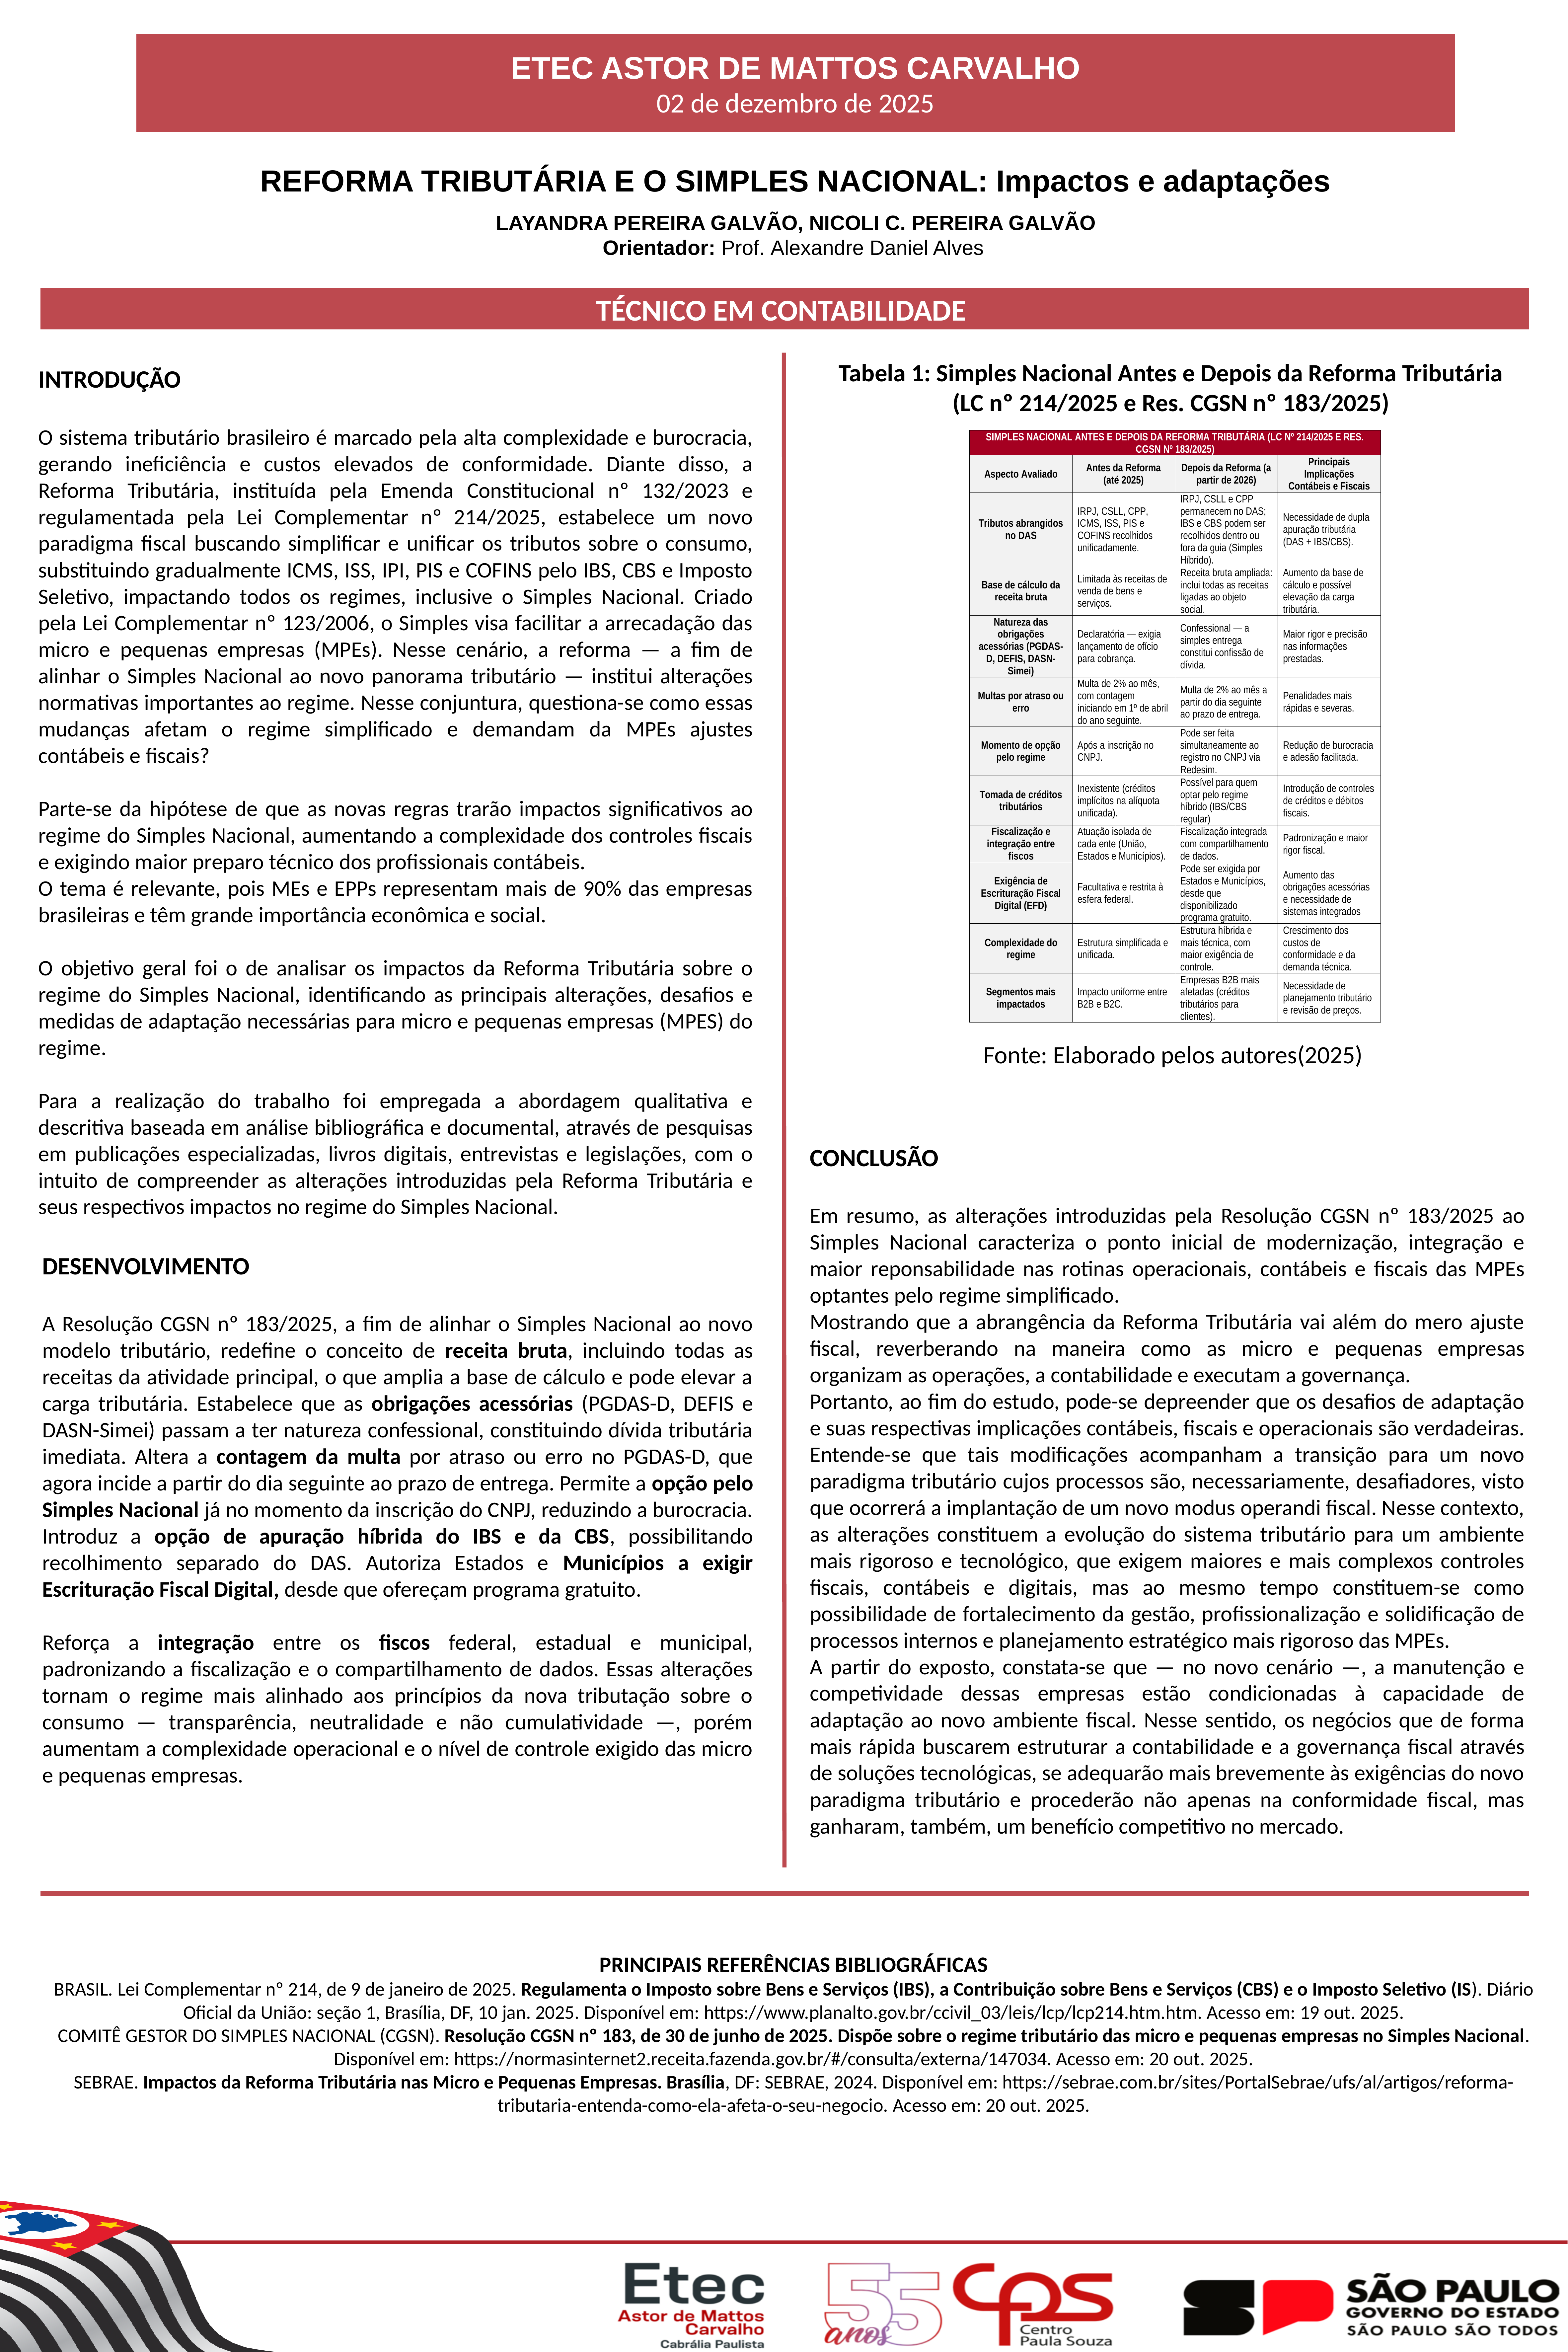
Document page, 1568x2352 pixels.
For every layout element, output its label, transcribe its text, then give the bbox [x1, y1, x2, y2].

text_box REFORMA TRIBUTÁRIA E O SIMPLES NACIONAL: Impactos e adaptações Layandra pereira galvão, NICOLI C. PEREIRA GALVÃO Orientador: Prof. Alexandre Daniel Alves [137, 159, 1455, 262]
text_box PRINCIPAIS REFERÊNCIAS BIBLIOGRÁFICAS BRASIL. Lei Complementar nº 214, de 9 de janeiro de 2025. Regulamenta o Imposto sobre Bens e Serviços (IBS), a Contribuição sobre Bens e Serviços (CBS) e o Imposto Seletivo (IS). Diário Oficial da União: seção 1, Brasília, DF, 10 jan. 2025. Disponível em: https://www.planalto.gov.br/ccivil_03/leis/lcp/lcp214.htm.htm. Acesso em: 19 out. 2025. COMITÊ GESTOR DO SIMPLES NACIONAL (CGSN). Resolução CGSN nº 183, de 30 de junho de 2025. Dispõe sobre o regime tributário das micro e pequenas empresas no Simples Nacional. Disponível em: https://normasinternet2.receita.fazenda.gov.br/#/consulta/externa/147034. Acesso em: 20 out. 2025. SEBRAE. Impactos da Reforma Tributária nas Micro e Pequenas Empresas. Brasília, DF: SEBRAE, 2024. Disponível em: https://sebrae.com.br/sites/PortalSebrae/ufs/al/artigos/reforma-tributaria-entenda-como-ela-afeta-o-seu-negocio. Acesso em: 20 out. 2025. [47, 1947, 1541, 2200]
text_box CONCLUSÃO Em resumo, as alterações introduzidas pela Resolução CGSN nº 183/2025 ao Simples Nacional caracteriza o ponto inicial de modernização, integração e maior reponsabilidade nas rotinas operacionais, contábeis e fiscais das MPEs optantes pelo regime simplificado. Mostrando que a abrangência da Reforma Tributária vai além do mero ajuste fiscal, reverberando na maneira como as micro e pequenas empresas organizam as operações, a contabilidade e executam a governança. Portanto, ao fim do estudo, pode-se depreender que os desafios de adaptação e suas respectivas implicações contábeis, fiscais e operacionais são verdadeiras. Entende-se que tais modificações acompanham a transição para um novo paradigma tributário cujos processos são, necessariamente, desafiadores, visto que ocorrerá a implantação de um novo modus operandi fiscal. Nesse contexto, as alterações constituem a evolução do sistema tributário para um ambiente mais rigoroso e tecnológico, que exigem maiores e mais complexos controles fiscais, contábeis e digitais, mas ao mesmo tempo constituem-se como possibilidade de fortalecimento da gestão, profissionalização e solidificação de processos internos e planejamento estratégico mais rigoroso das MPEs. A partir do exposto, constata-se que — no novo cenário —, a manutenção e competividade dessas empresas estão condicionadas à capacidade de adaptação ao novo ambiente fiscal. Nesse sentido, os negócios que de forma mais rápida buscarem estruturar a contabilidade e a governança fiscal através de soluções tecnológicas, se adequarão mais brevemente às exigências do novo paradigma tributário e procederão não apenas na conformidade fiscal, mas ganharam, também, um benefício competitivo no mercado. [805, 1139, 1530, 1583]
text_box Tabela 1: Simples Nacional Antes e Depois da Reforma Tributária (LC nº 214/2025 e Res. CGSN nº 183/2025) [794, 354, 1549, 411]
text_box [969, 430, 1381, 1045]
text_box Fonte: Elaborado pelos autores(2025) [965, 1036, 1381, 1069]
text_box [0, 2200, 1568, 2352]
text_box INTRODUÇÃO O sistema tributário brasileiro é marcado pela alta complexidade e burocracia, gerando ineficiência e custos elevados de conformidade. Diante disso, a Reforma Tributária, instituída pela Emenda Constitucional nº 132/2023 e regulamentada pela Lei Complementar nº 214/2025, estabelece um novo paradigma fiscal buscando simplificar e unificar os tributos sobre o consumo, substituindo gradualmente ICMS, ISS, IPI, PIS e COFINS pelo IBS, CBS e Imposto Seletivo, impactando todos os regimes, inclusive o Simples Nacional. Criado pela Lei Complementar nº 123/2006, o Simples visa facilitar a arrecadação das micro e pequenas empresas (MPEs). Nesse cenário, a reforma — a fim de alinhar o Simples Nacional ao novo panorama tributário — institui alterações normativas importantes ao regime. Nesse conjuntura, questiona-se como essas mudanças afetam o regime simplificado e demandam da MPEs ajustes contábeis e fiscais? Parte-se da hipótese de que as novas regras trarão impactos significativos ao regime do Simples Nacional, aumentando a complexidade dos controles fiscais e exigindo maior preparo técnico dos profissionais contábeis. O tema é relevante, pois MEs e EPPs representam mais de 90% das empresas brasileiras e têm grande importância econômica e social. O objetivo geral foi o de analisar os impactos da Reforma Tributária sobre o regime do Simples Nacional, identificando as principais alterações, desafios e medidas de adaptação necessárias para micro e pequenas empresas (MPES) do regime. Para a realização do trabalho foi empregada a abordagem qualitativa e descritiva baseada em análise bibliográfica e documental, através de pesquisas em publicações especializadas, livros digitais, entrevistas e legislações, com o intuito de compreender as alterações introduzidas pela Reforma Tributária e seus respectivos impactos no regime do Simples Nacional. [33, 360, 759, 1279]
text_box ETEC ASTOR DE MATTOS CARVALHO 02 de dezembro de 2025 [136, 34, 1455, 132]
text_box DESENVOLVIMENTO A Resolução CGSN nº 183/2025, a fim de alinhar o Simples Nacional ao novo modelo tributário, redefine o conceito de receita bruta, incluindo todas as receitas da atividade principal, o que amplia a base de cálculo e pode elevar a carga tributária. Estabelece que as obrigações acessórias (PGDAS-D, DEFIS e DASN-Simei) passam a ter natureza confessional, constituindo dívida tributária imediata. Altera a contagem da multa por atraso ou erro no PGDAS-D, que agora incide a partir do dia seguinte ao prazo de entrega. Permite a opção pelo Simples Nacional já no momento da inscrição do CNPJ, reduzindo a burocracia. Introduz a opção de apuração híbrida do IBS e da CBS, possibilitando recolhimento separado do DAS. Autoriza Estados e Municípios a exigir Escrituração Fiscal Digital, desde que ofereçam programa gratuito. Reforça a integração entre os fiscos federal, estadual e municipal, padronizando a fiscalização e o compartilhamento de dados. Essas alterações tornam o regime mais alinhado aos princípios da nova tributação sobre o consumo — transparência, neutralidade e não cumulatividade —, porém aumentam a complexidade operacional e o nível de controle exigido das micro e pequenas empresas. [37, 1247, 759, 1814]
text_box TÉCNICO EM CONTABILIDADE [40, 288, 1529, 330]
